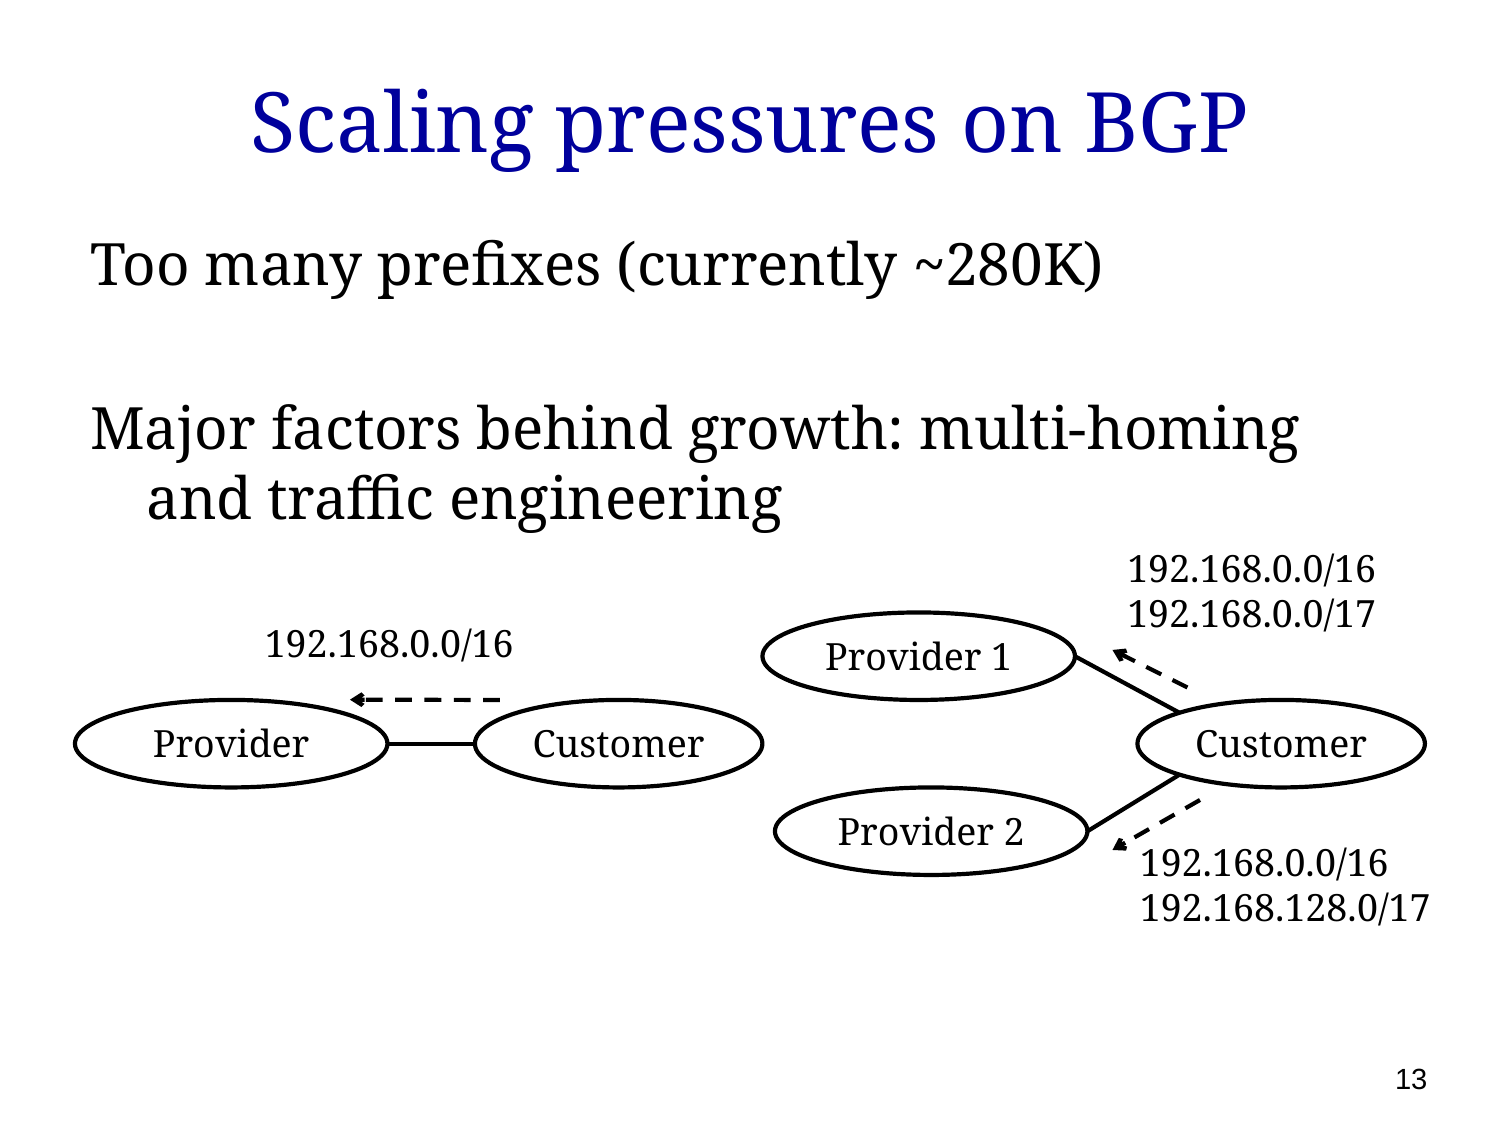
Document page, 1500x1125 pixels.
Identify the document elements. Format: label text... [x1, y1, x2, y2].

title Scaling pressures on BGP [74, 47, 1426, 191]
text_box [1112, 649, 1188, 688]
text_box Provider 1 [762, 612, 1075, 700]
text_box 192.168.0.0/16 192.168.128.0/17 [1125, 831, 1463, 937]
slide_number 13 [1092, 1024, 1443, 1103]
text_box Provider [74, 699, 388, 788]
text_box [1112, 799, 1201, 851]
text_box Customer [1137, 699, 1425, 788]
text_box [1074, 655, 1180, 714]
text_box 192.168.0.0/16 192.168.0.0/17 [1112, 537, 1450, 643]
text_box 192.168.0.0/16 [249, 612, 588, 673]
list Too many prefixes (currently ~280K) Major factors behind growth: multi-homing and traffic engineering [74, 219, 1426, 963]
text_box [1087, 774, 1180, 832]
text_box Customer [475, 699, 763, 788]
text_box Provider 2 [774, 787, 1086, 875]
